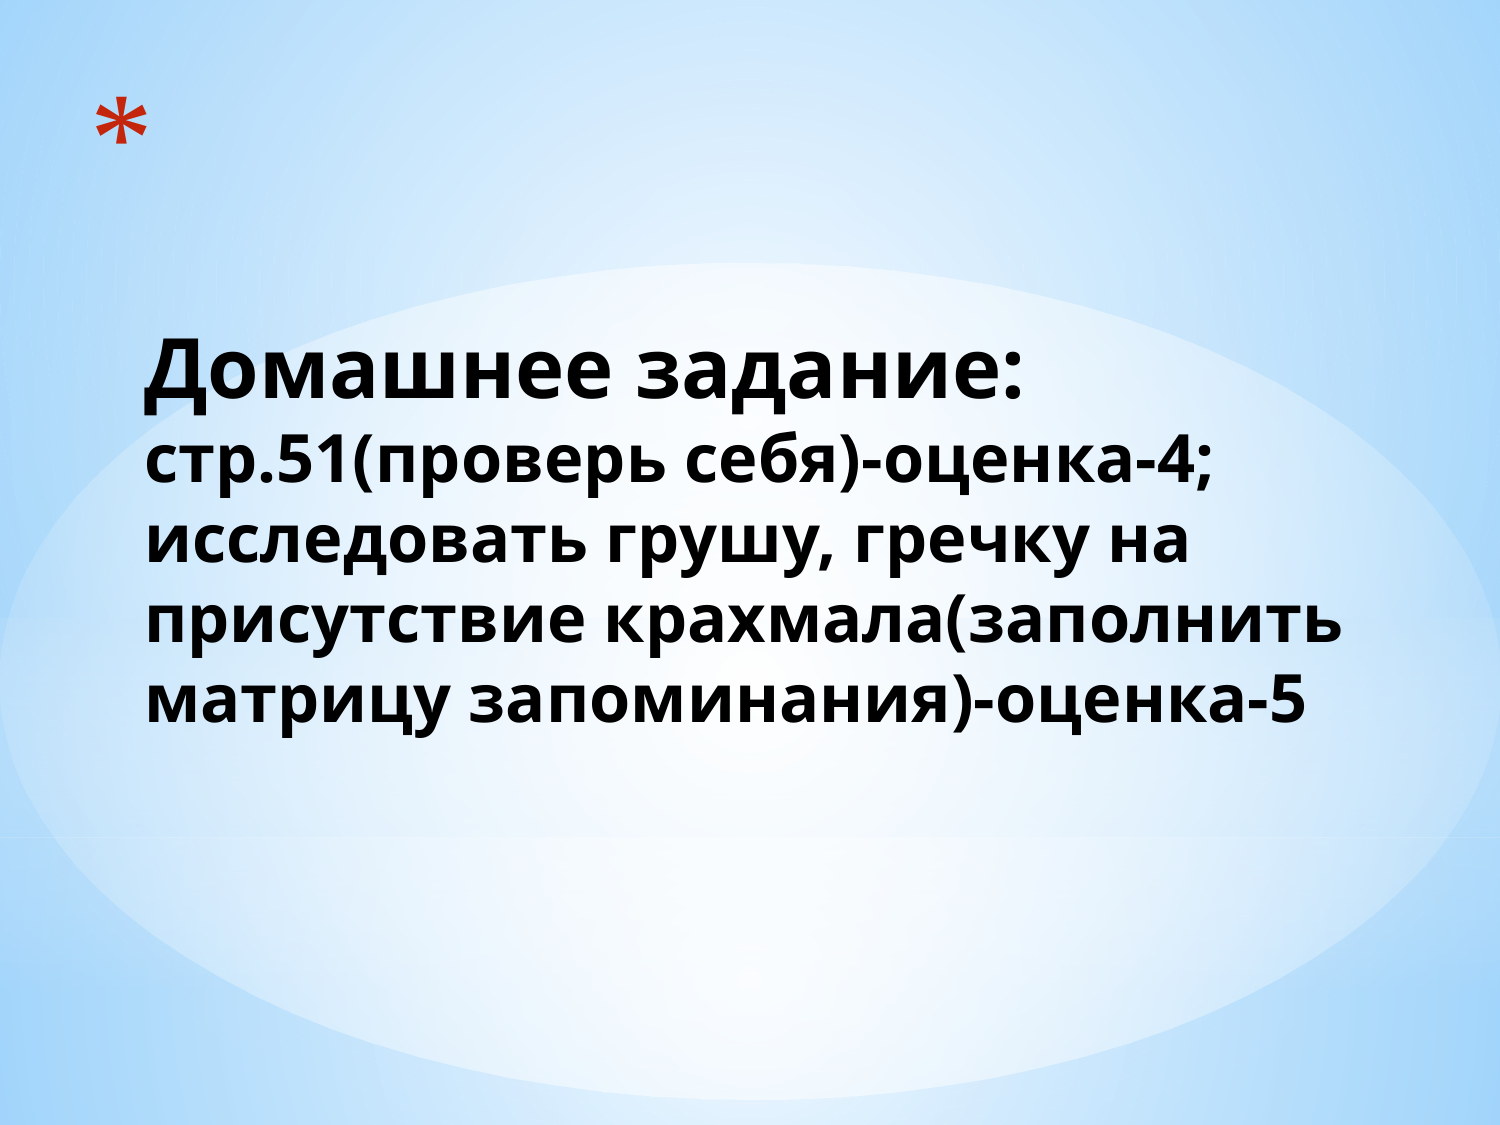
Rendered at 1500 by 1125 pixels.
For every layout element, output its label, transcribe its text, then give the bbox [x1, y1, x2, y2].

title Домашнее задание: стр.51(проверь себя)-оценка-4; исследовать грушу, гречку на присутствие крахмала(заполнить матрицу запоминания)-оценка-5 [76, 78, 1363, 988]
